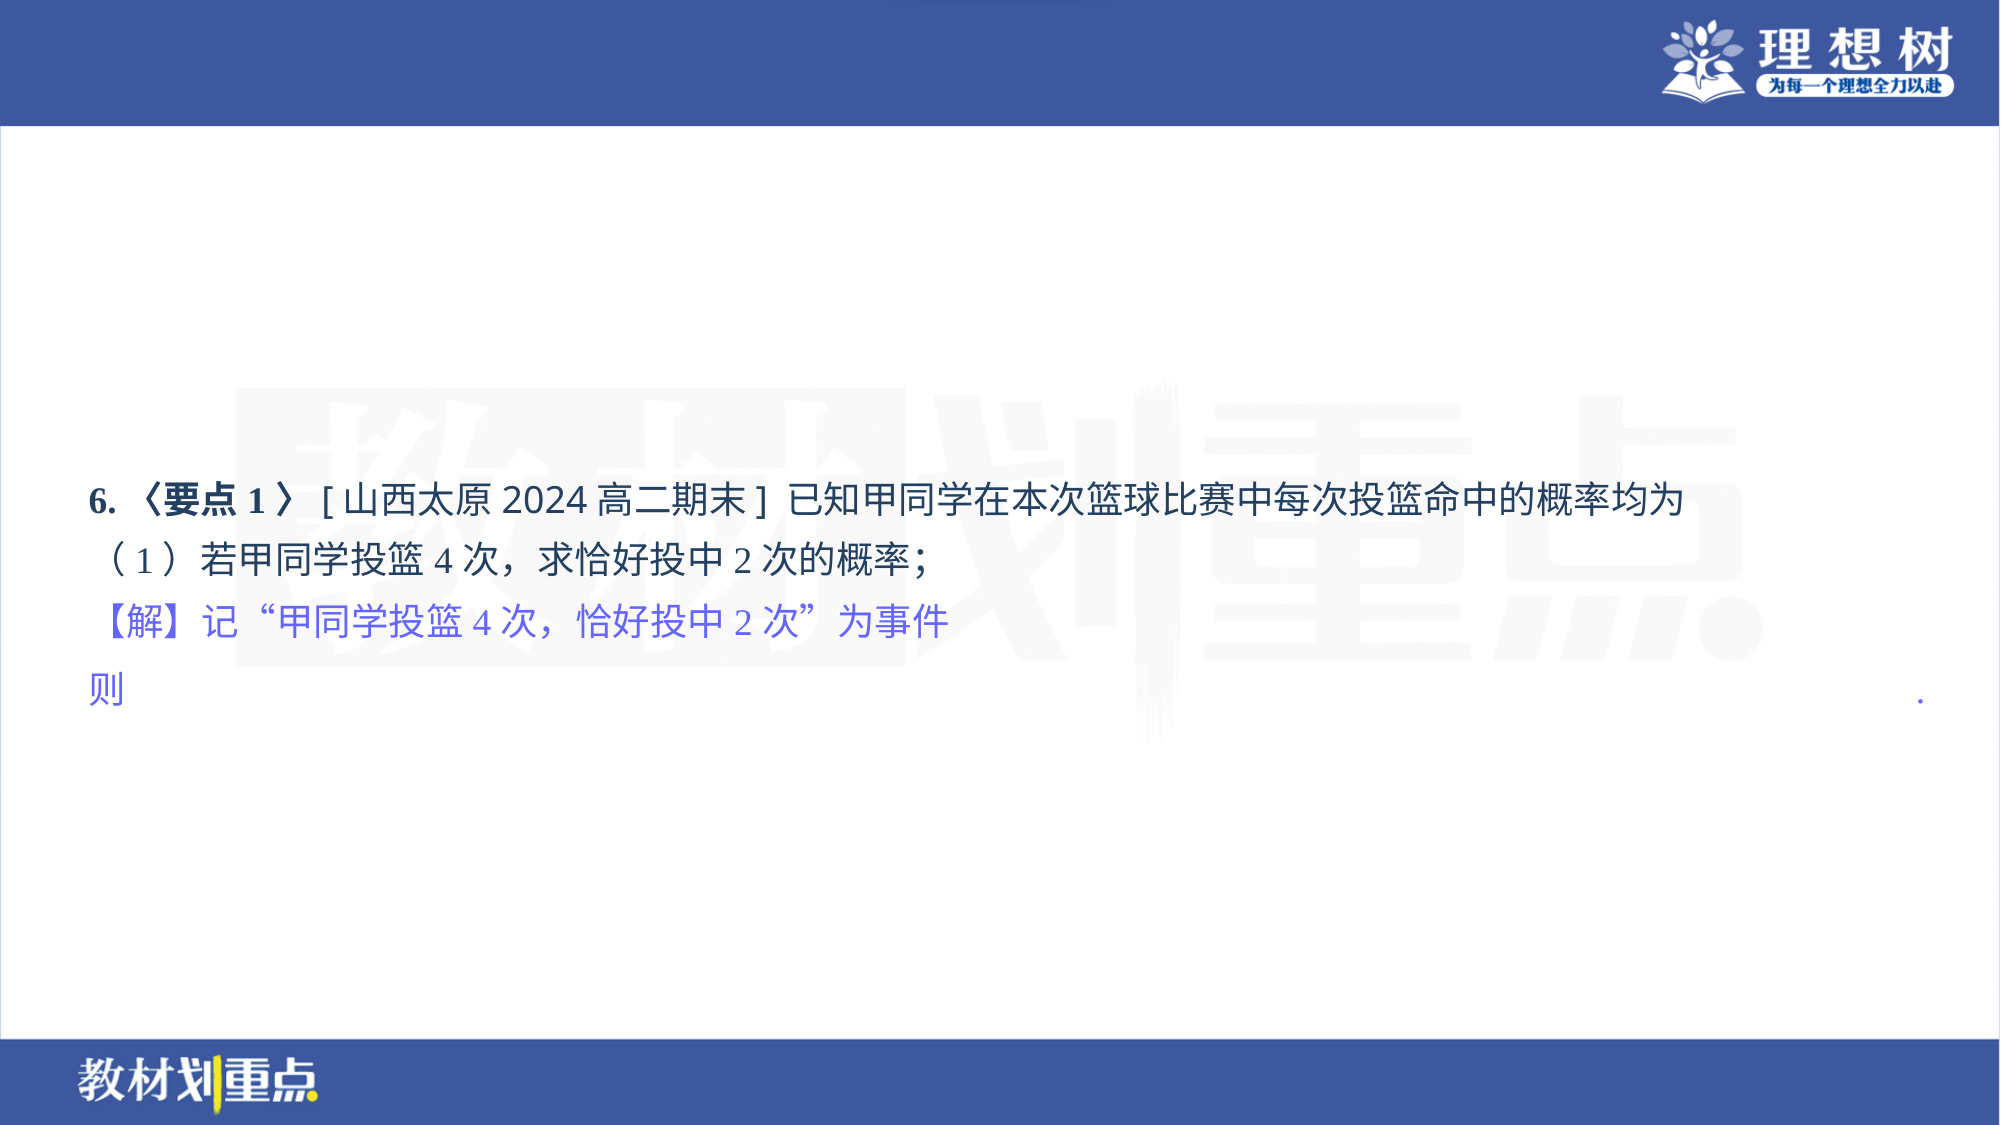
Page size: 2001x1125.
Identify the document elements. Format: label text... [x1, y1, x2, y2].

picture [0, 0, 2000, 1125]
text_box （1）若甲同学投篮4次，求恰好投中2次的概率； [88, 513, 1911, 574]
